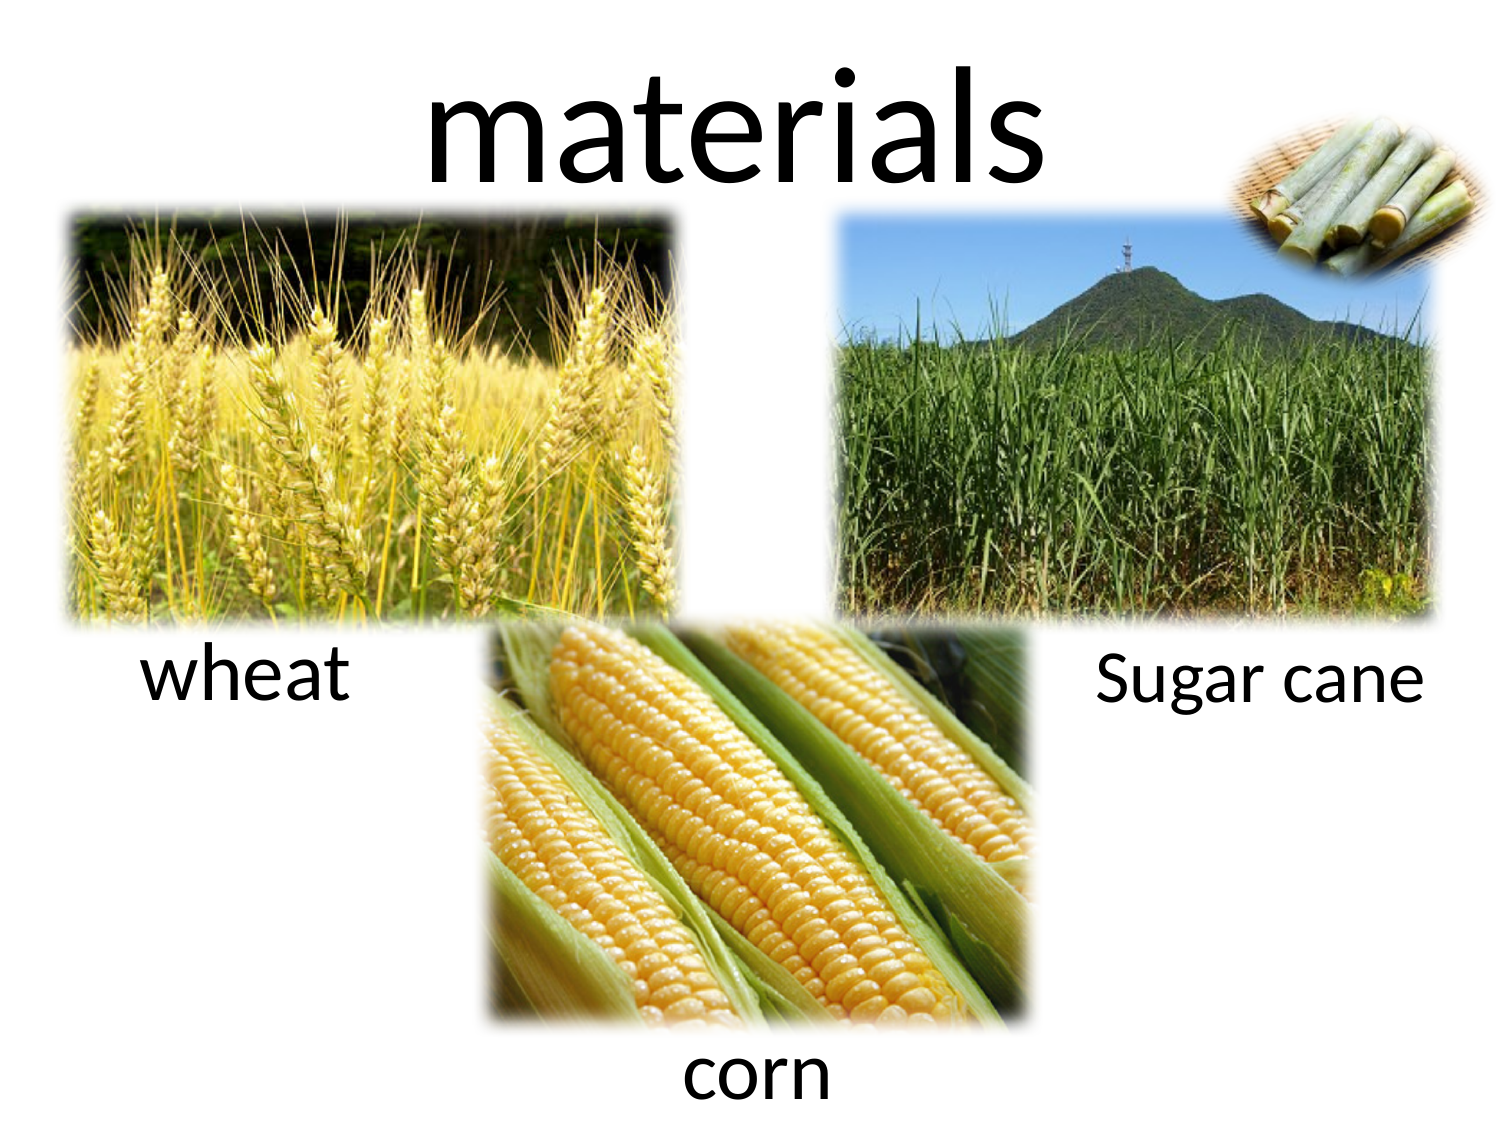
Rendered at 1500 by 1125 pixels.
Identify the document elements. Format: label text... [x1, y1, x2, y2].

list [52, 195, 692, 638]
text_box wheat [125, 646, 397, 725]
picture [472, 105, 1500, 1038]
title materials [75, 45, 1395, 188]
text_box Sugar cane [1080, 619, 1500, 725]
text_box corn [667, 1046, 902, 1124]
